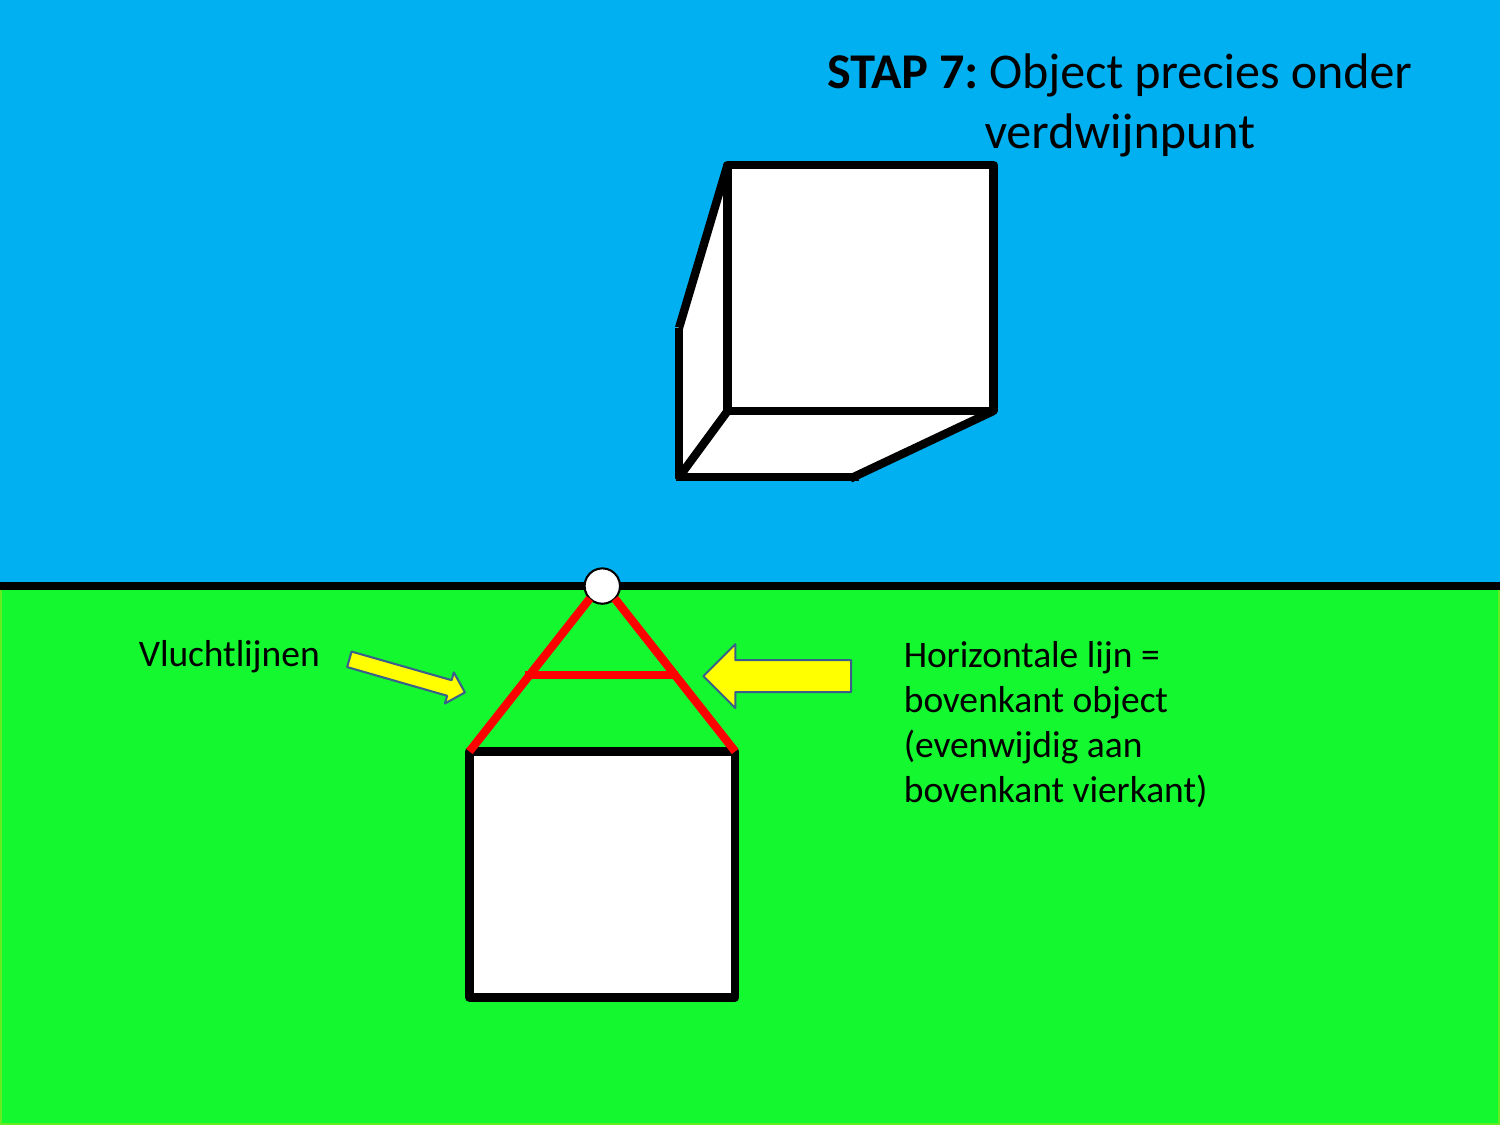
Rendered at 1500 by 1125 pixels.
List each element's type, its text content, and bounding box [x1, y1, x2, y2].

text_box Horizontale lijn = bovenkant object (evenwijdig aan bovenkant vierkant) [889, 623, 1245, 818]
text_box [467, 749, 737, 1000]
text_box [684, 410, 728, 476]
text_box [731, 413, 845, 473]
text_box [591, 595, 613, 606]
text_box [582, 566, 622, 585]
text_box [678, 164, 728, 328]
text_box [614, 598, 736, 752]
text_box [0, 592, 1500, 1125]
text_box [469, 598, 590, 752]
text_box STAP 7: Object precies onder verdwijnpunt [767, 30, 1472, 166]
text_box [849, 410, 994, 479]
text_box [741, 658, 854, 695]
text_box [361, 652, 464, 706]
text_box [726, 163, 995, 413]
text_box [684, 335, 726, 409]
text_box Vluchtlijnen [123, 621, 361, 682]
